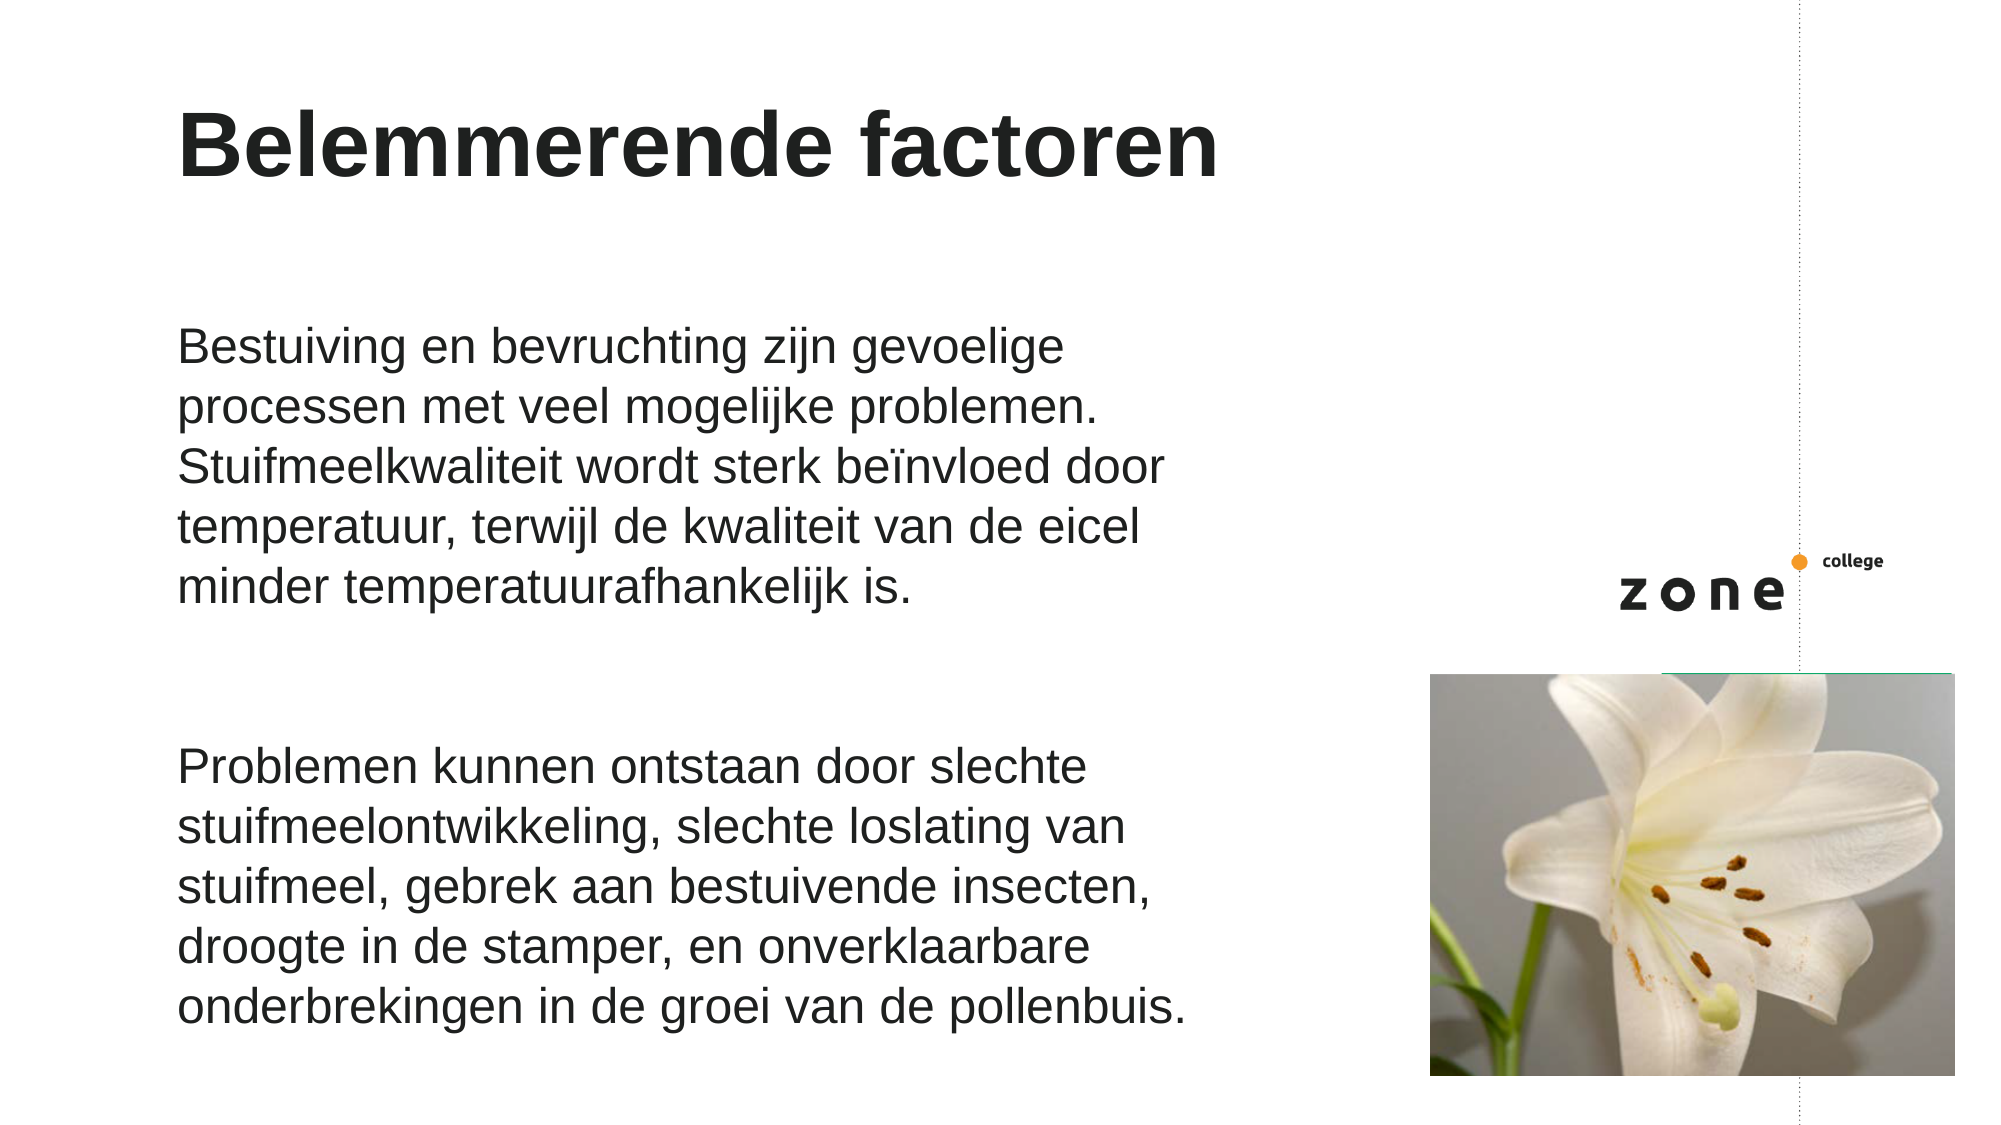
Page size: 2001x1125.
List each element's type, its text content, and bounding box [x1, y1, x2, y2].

picture [1430, 0, 2001, 1125]
title Belemmerende factoren [177, 97, 1471, 261]
list Bestuiving en bevruchting zijn gevoelige processen met veel mogelijke problemen. Stuifmeelkwaliteit wordt sterk beïnvloed door temperatuur, terwijl de kwaliteit van de eicel minder temperatuurafhankelijk is. Problemen kunnen ontstaan door slechte stuifmeelontwikkeling, slechte loslating van stuifmeel, gebrek aan bestuivende insecten, droogte in de stamper, en onverklaarbare onderbrekingen in de groei van de pollenbuis. [177, 313, 1269, 1091]
